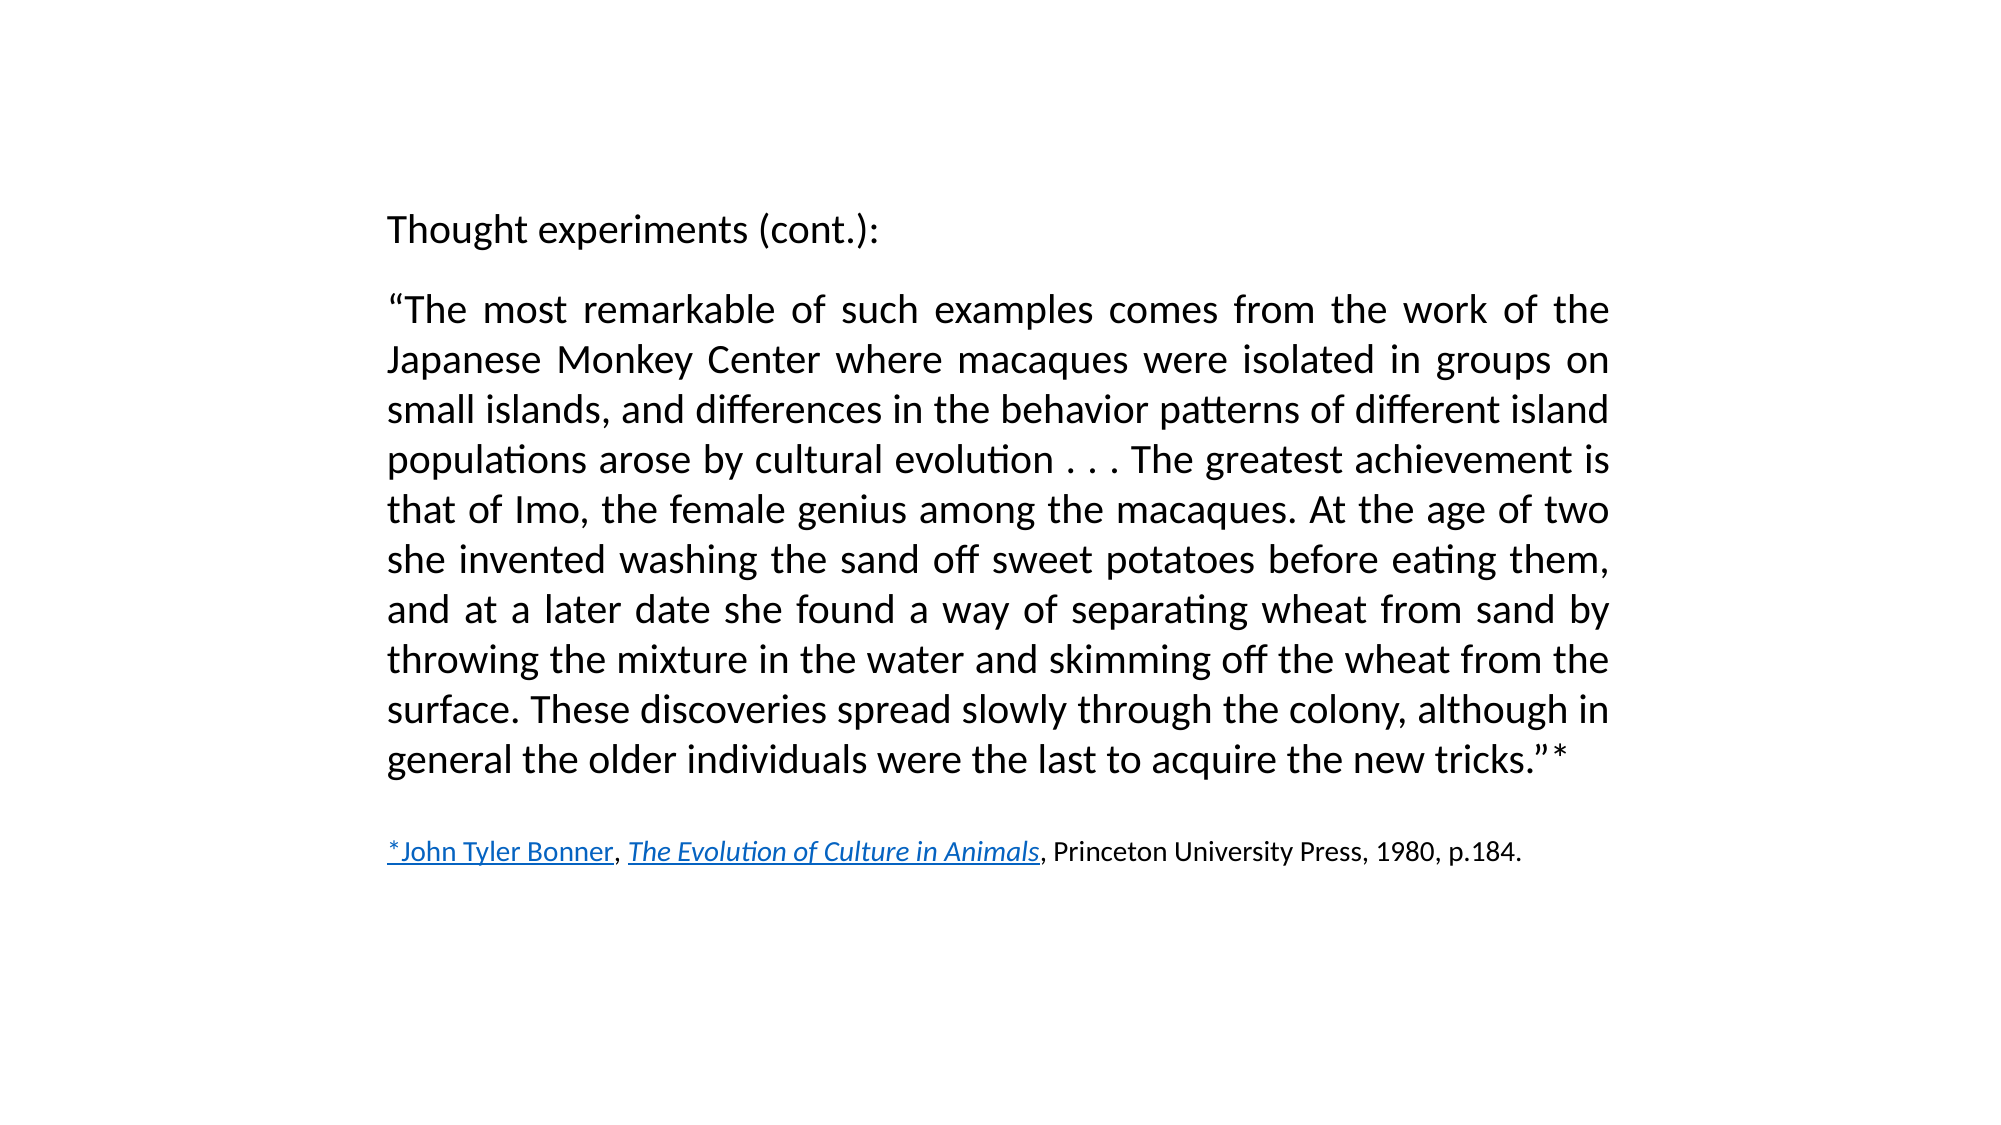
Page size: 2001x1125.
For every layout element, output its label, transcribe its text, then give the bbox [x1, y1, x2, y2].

text_box Thought experiments (cont.): “The most remarkable of such examples comes from the work of the Japanese Monkey Center where macaques were isolated in groups on small islands, and differences in the behavior patterns of different island populations arose by cultural evolution . . . The greatest achievement is that of Imo, the female genius among the macaques. At the age of two she invented washing the sand off sweet potatoes before eating them, and at a later date she found a way of separating wheat from sand by throwing the mixture in the water and skimming off the wheat from the surface. These discoveries spread slowly through the colony, although in general the older individuals were the last to acquire the new tricks.”* *John Tyler Bonner, The Evolution of Culture in Animals, Princeton University Press, 1980, p.184. [372, 194, 1626, 875]
